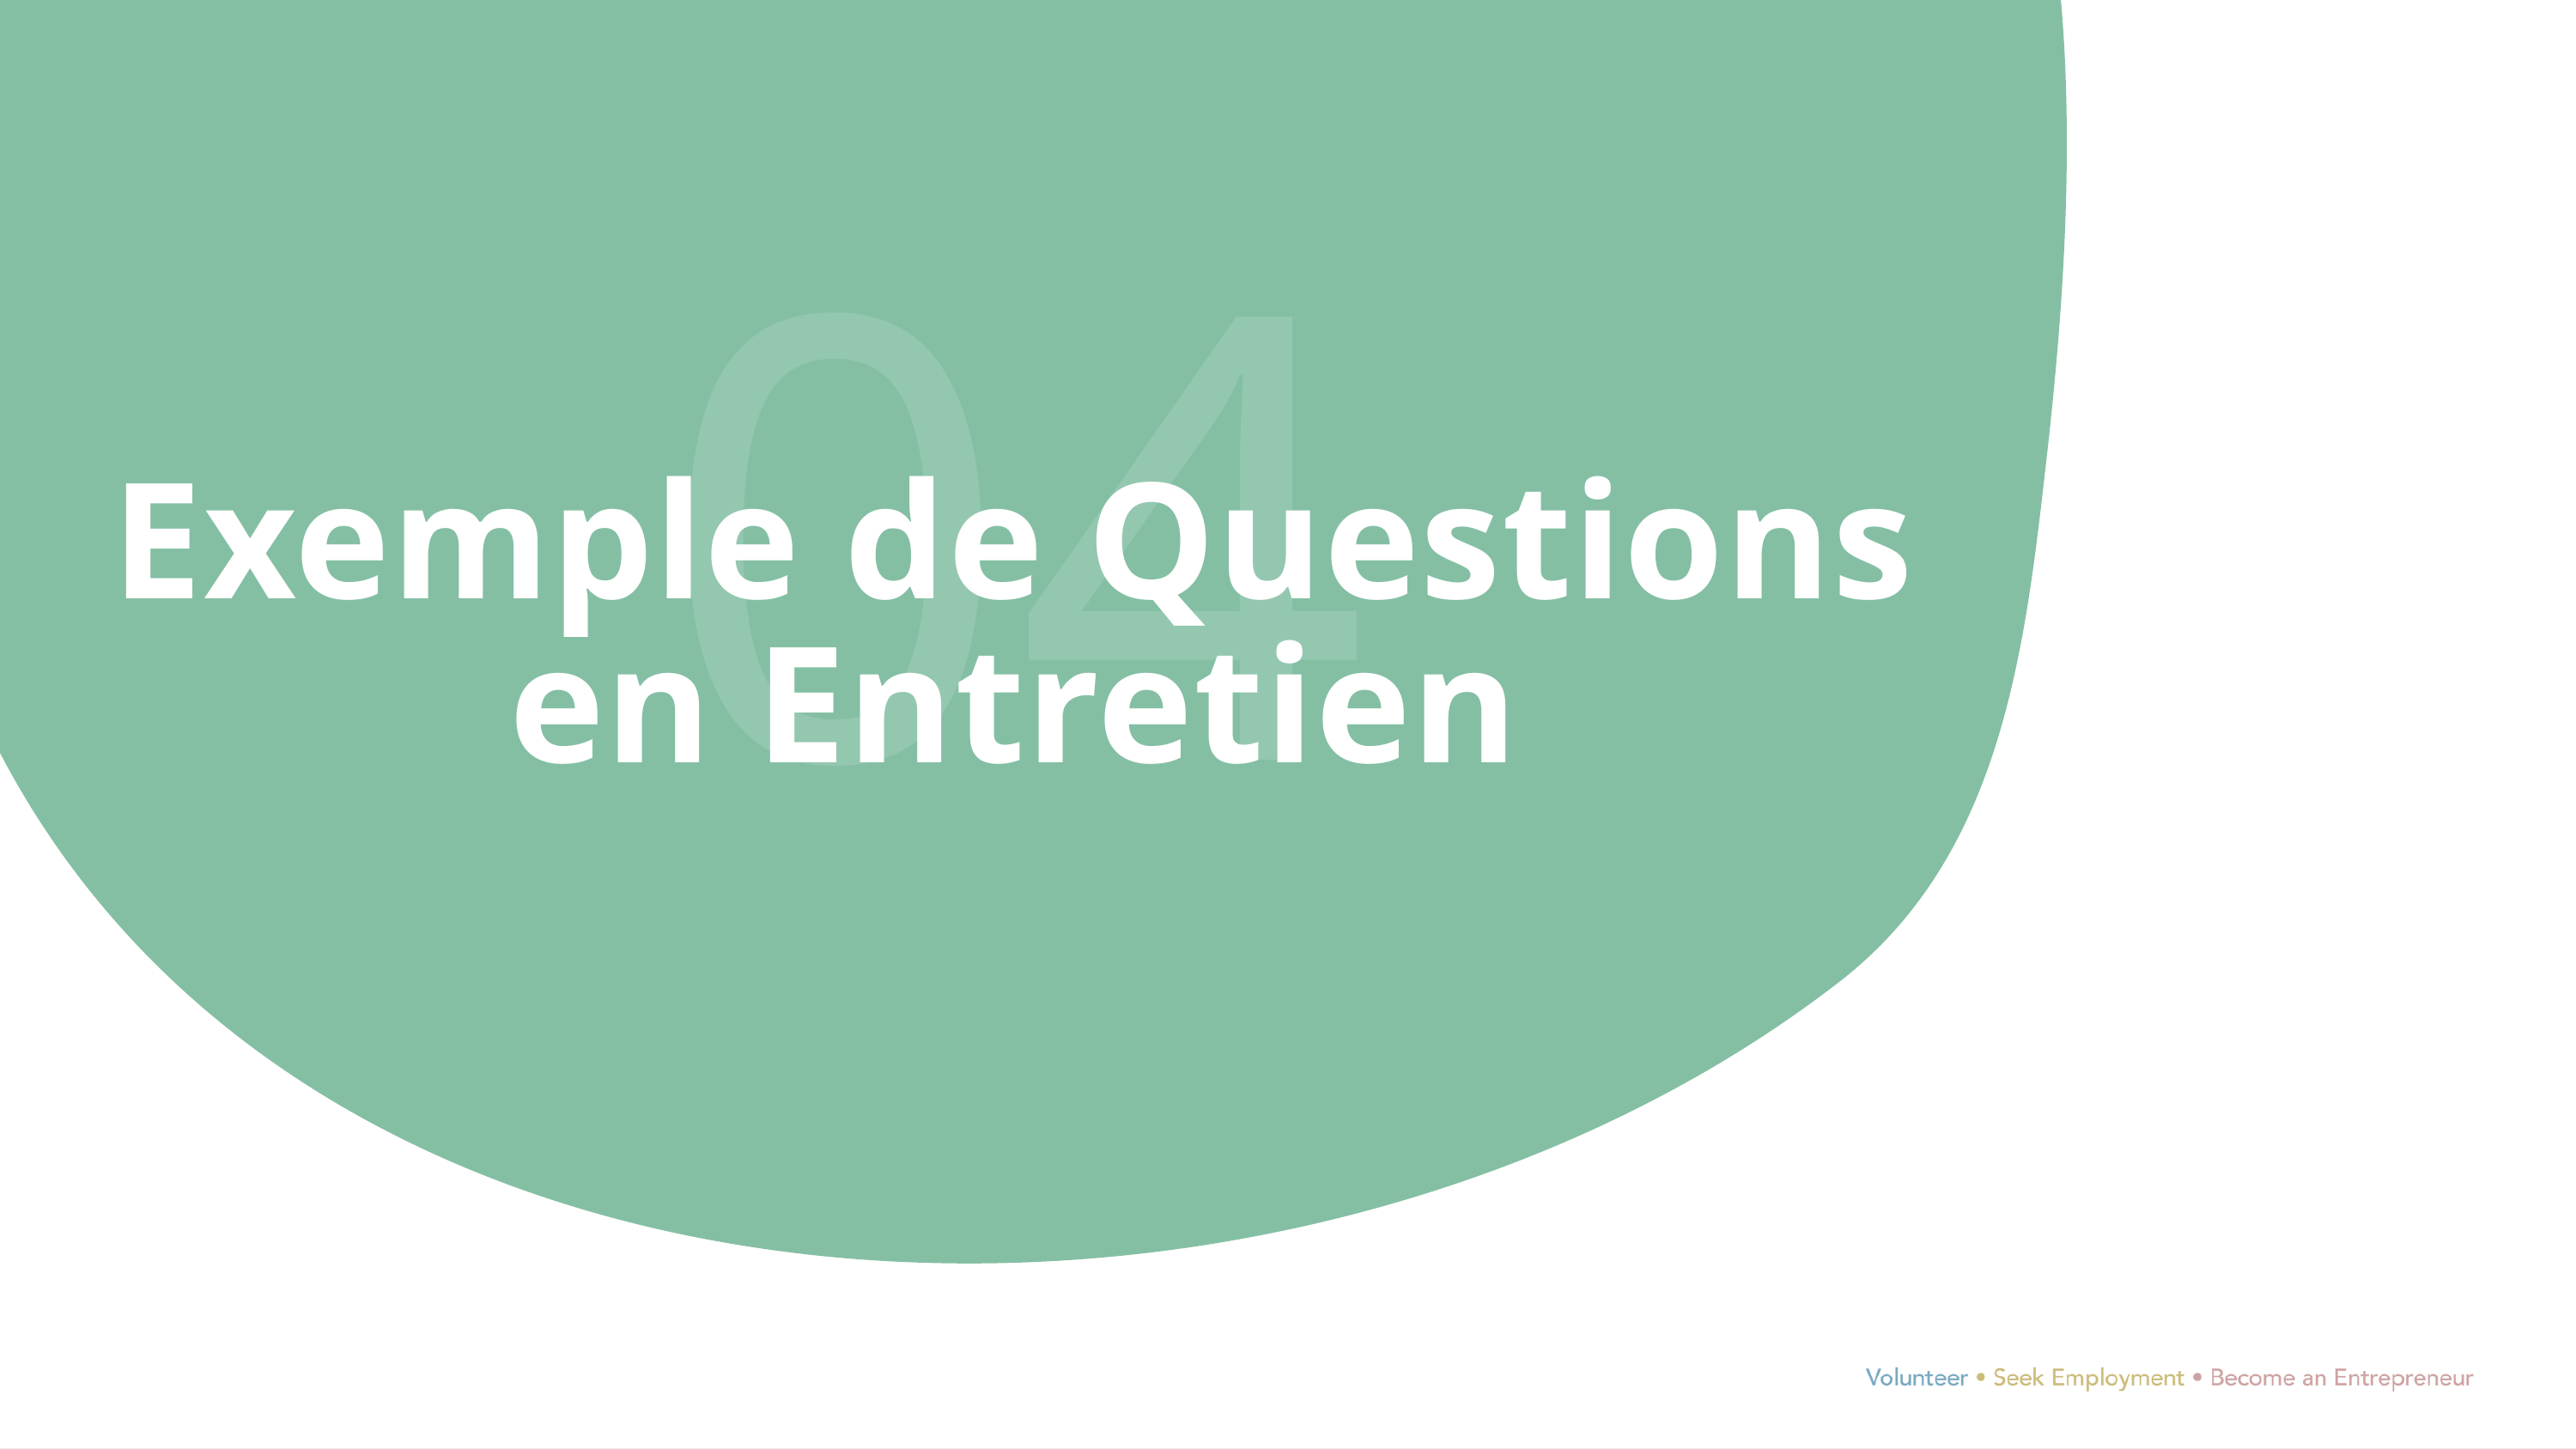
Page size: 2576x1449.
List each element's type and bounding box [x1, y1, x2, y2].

text_box [1827, 1347, 2538, 1421]
text_box [7, 10, 2069, 1322]
